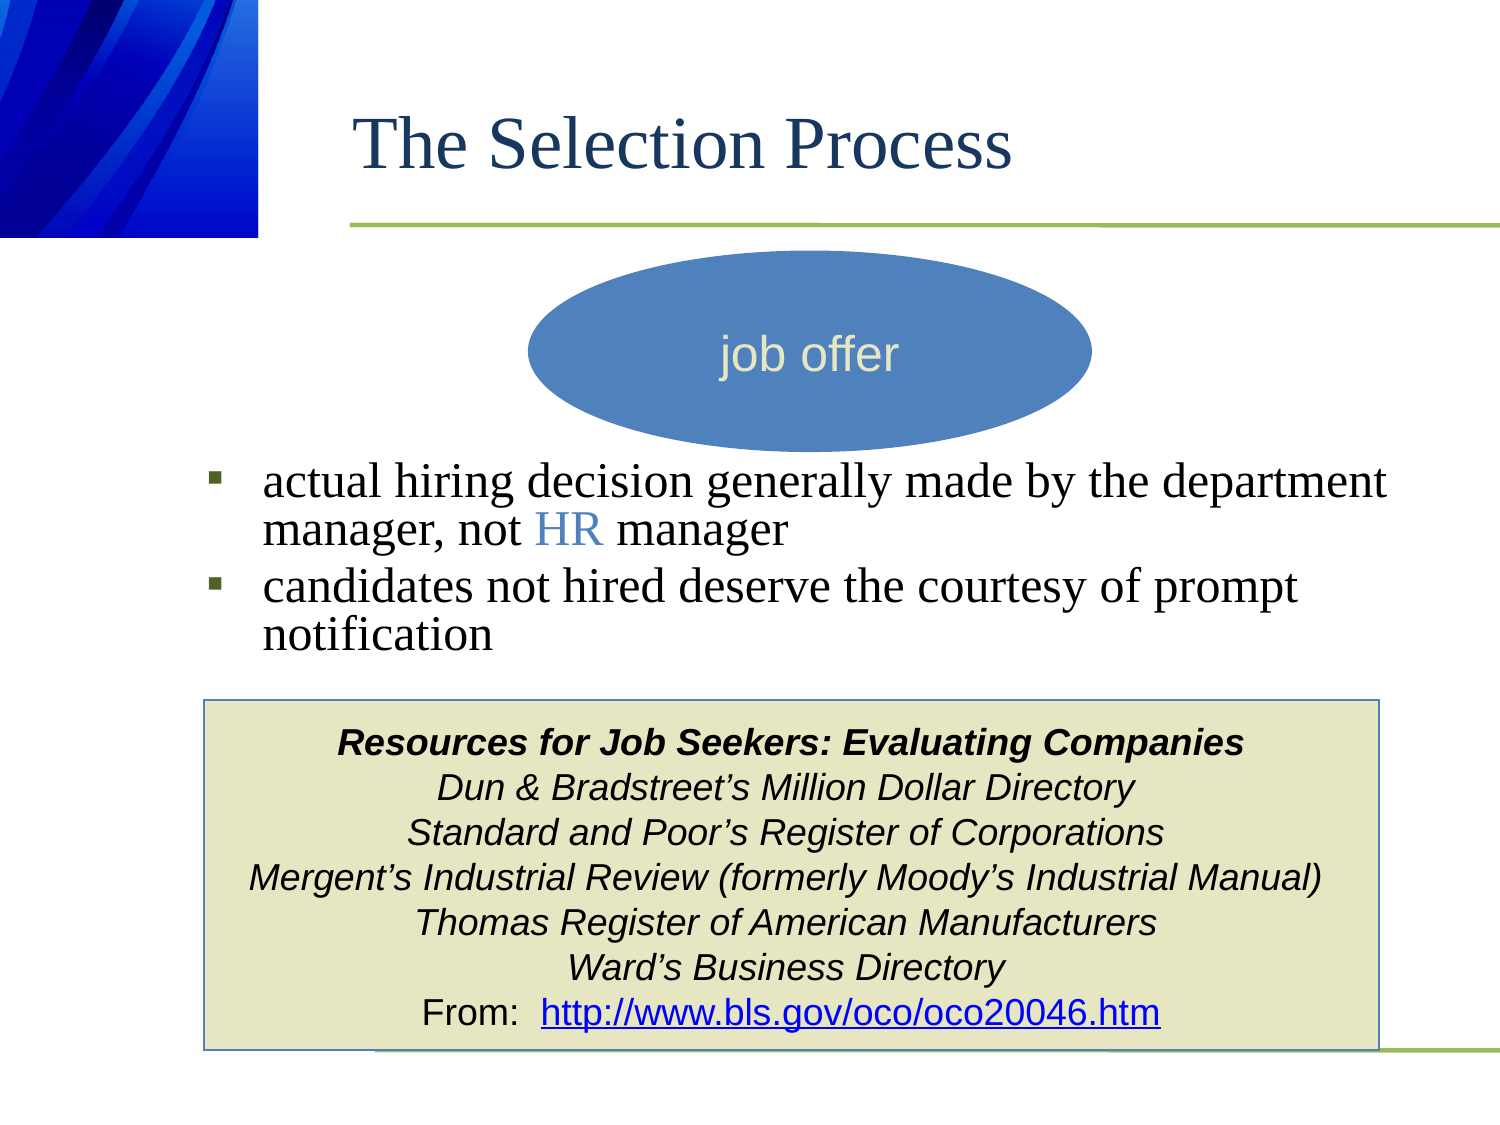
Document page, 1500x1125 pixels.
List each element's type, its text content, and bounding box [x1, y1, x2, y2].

title The Selection Process [337, 45, 1425, 233]
text_box job offer [528, 251, 1092, 452]
text_box Resources for Job Seekers: Evaluating Companies Dun & Bradstreet’s Million Dollar Directory Standard and Poor’s Register of Corporations Mergent’s Industrial Review (formerly Moody’s Industrial Manual) Thomas Register of American Manufacturers Ward’s Business Directory From: http://www.bls.gov/oco/oco20046.htm [203, 699, 1379, 1050]
picture [0, 0, 259, 238]
text_box actual hiring decision generally made by the department manager, not HR manager candidates not hired deserve the courtesy of prompt notification [191, 451, 1442, 675]
